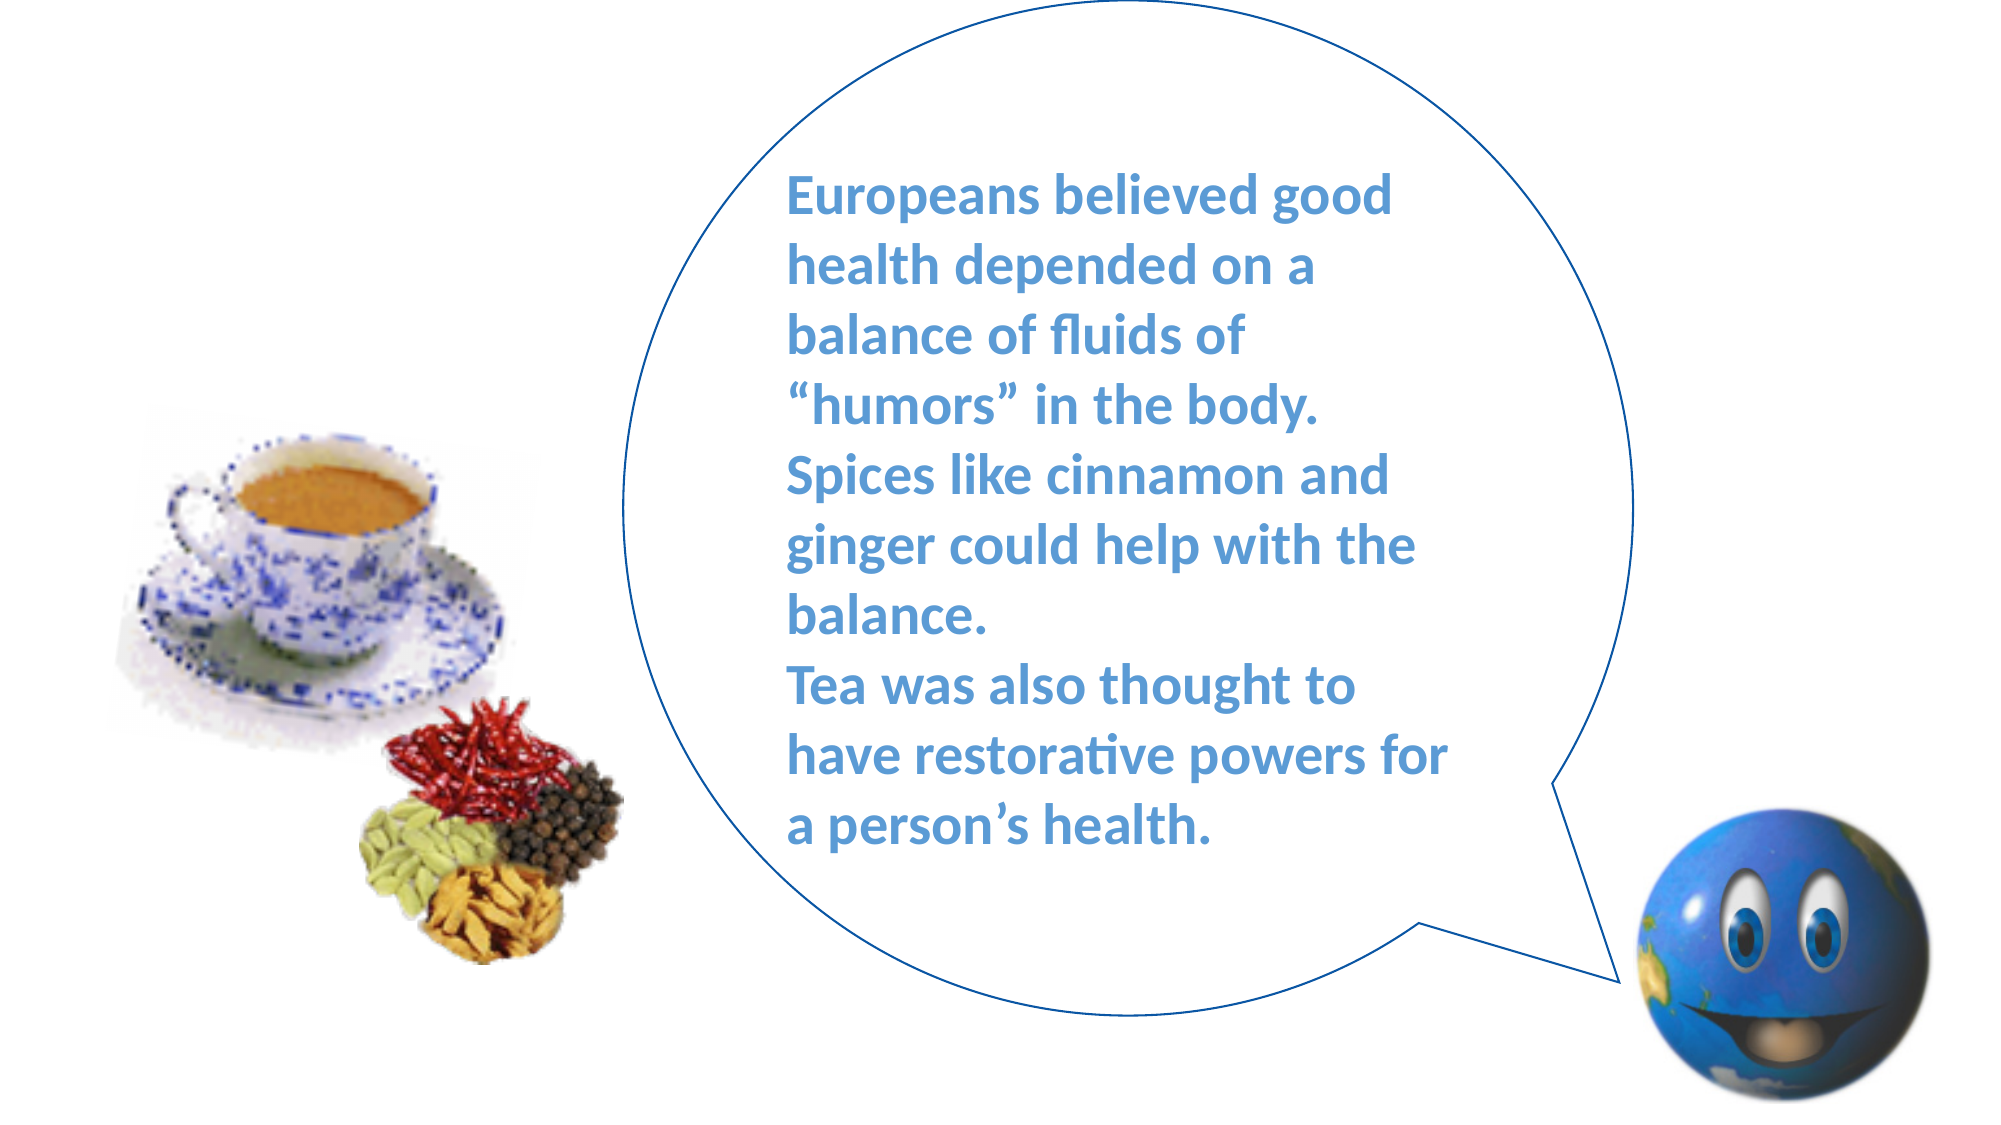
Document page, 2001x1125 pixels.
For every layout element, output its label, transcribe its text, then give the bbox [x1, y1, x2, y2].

picture [108, 406, 624, 965]
picture [1632, 804, 1934, 1105]
text_box Europeans believed good health depended on a balance of fluids of “humors” in the body. Spices like cinnamon and ginger could help with the balance. Tea was also thought to have restorative powers for a person’s health. [623, 0, 1634, 1016]
